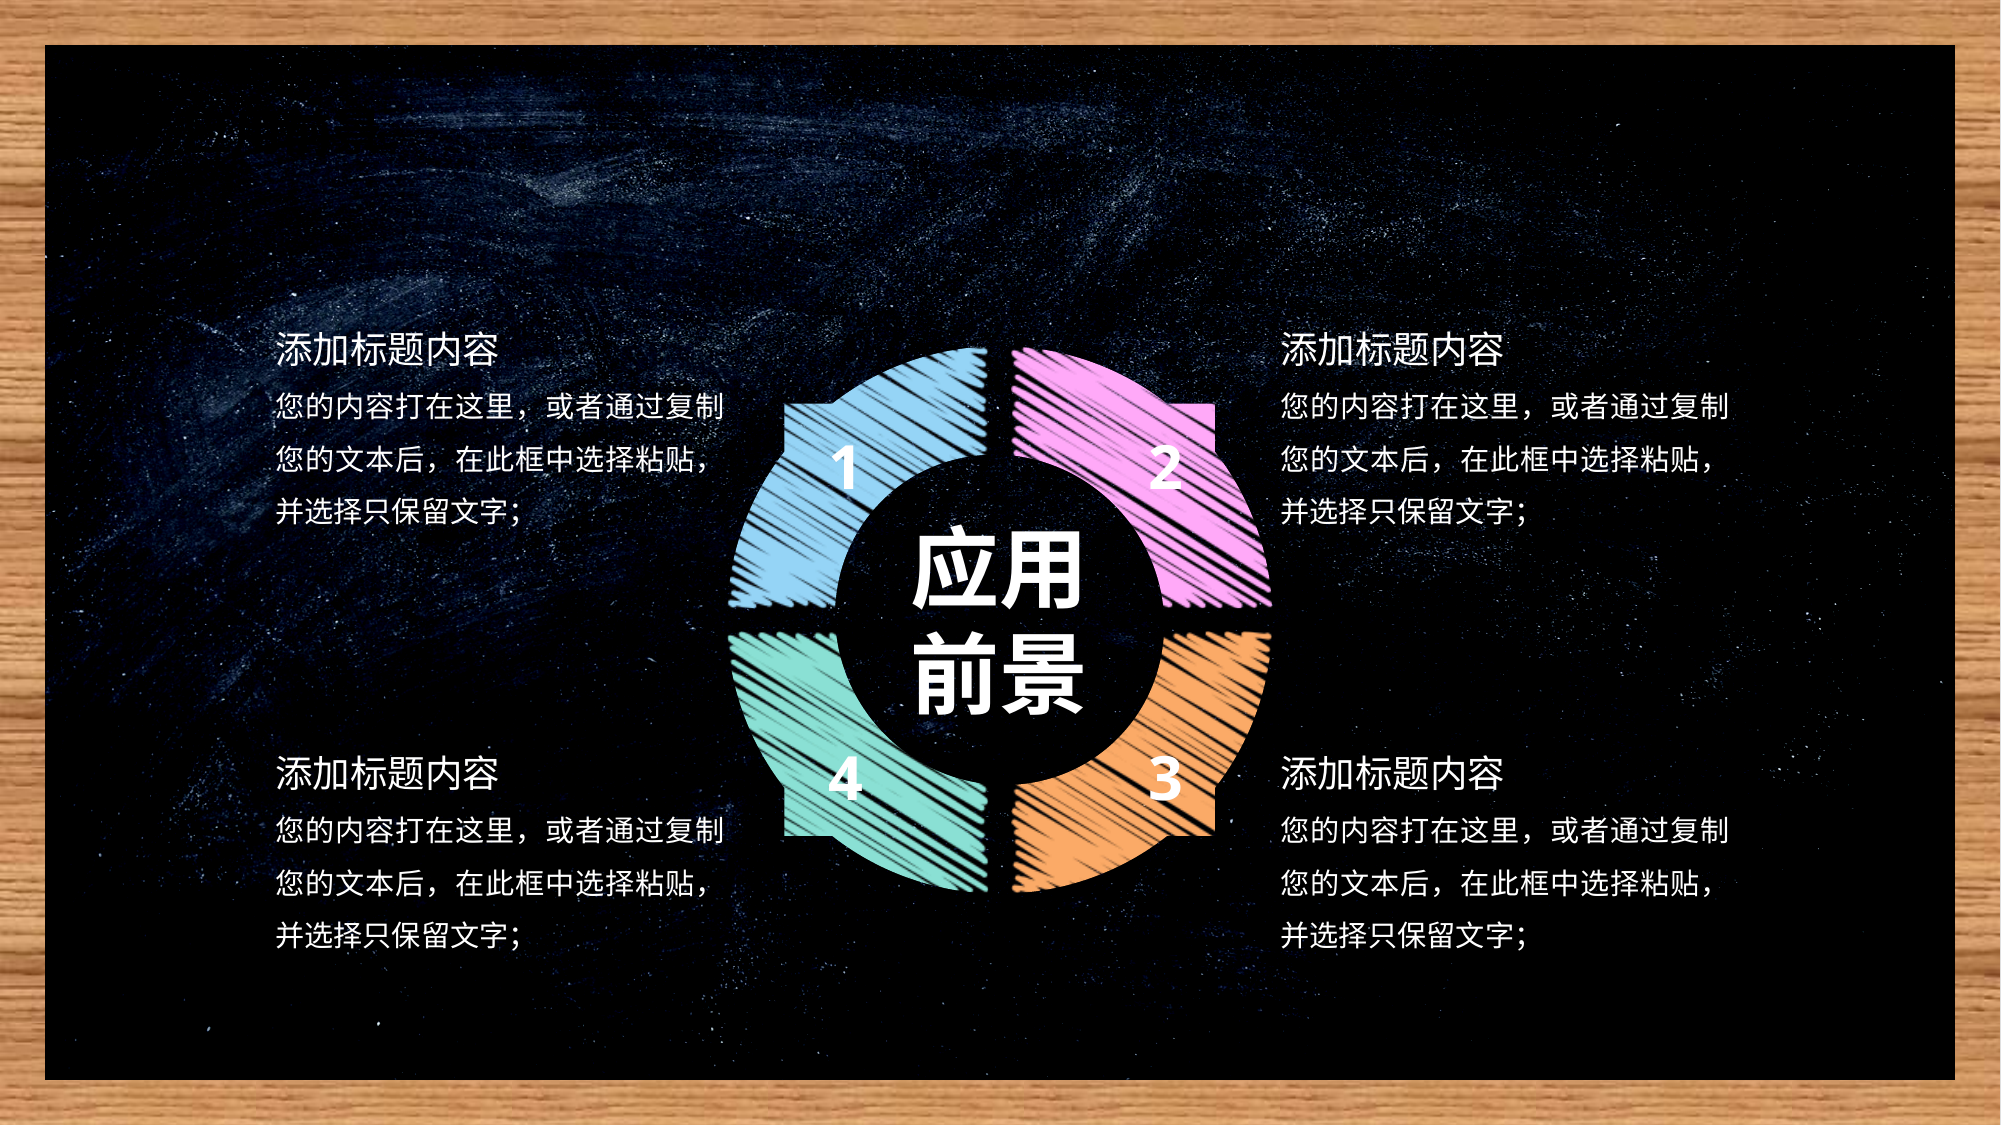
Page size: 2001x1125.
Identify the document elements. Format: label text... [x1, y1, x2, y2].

text_box 添加标题内容 您的内容打在这里，或者通过复制您的文本后，在此框中选择粘贴，并选择只保留文字； [1280, 727, 1731, 953]
text_box [0, 0, 2000, 1125]
text_box 04 [75, 85, 180, 176]
text_box 应用前景 [180, 93, 649, 169]
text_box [727, 346, 1273, 894]
text_box 添加标题内容 您的内容打在这里，或者通过复制您的文本后，在此框中选择粘贴，并选择只保留文字； [274, 727, 725, 953]
text_box 添加标题内容 您的内容打在这里，或者通过复制您的文本后，在此框中选择粘贴，并选择只保留文字； [274, 303, 725, 529]
text_box 添加标题内容 您的内容打在这里，或者通过复制您的文本后，在此框中选择粘贴，并选择只保留文字； [1280, 303, 1731, 529]
picture [46, 46, 1954, 1079]
